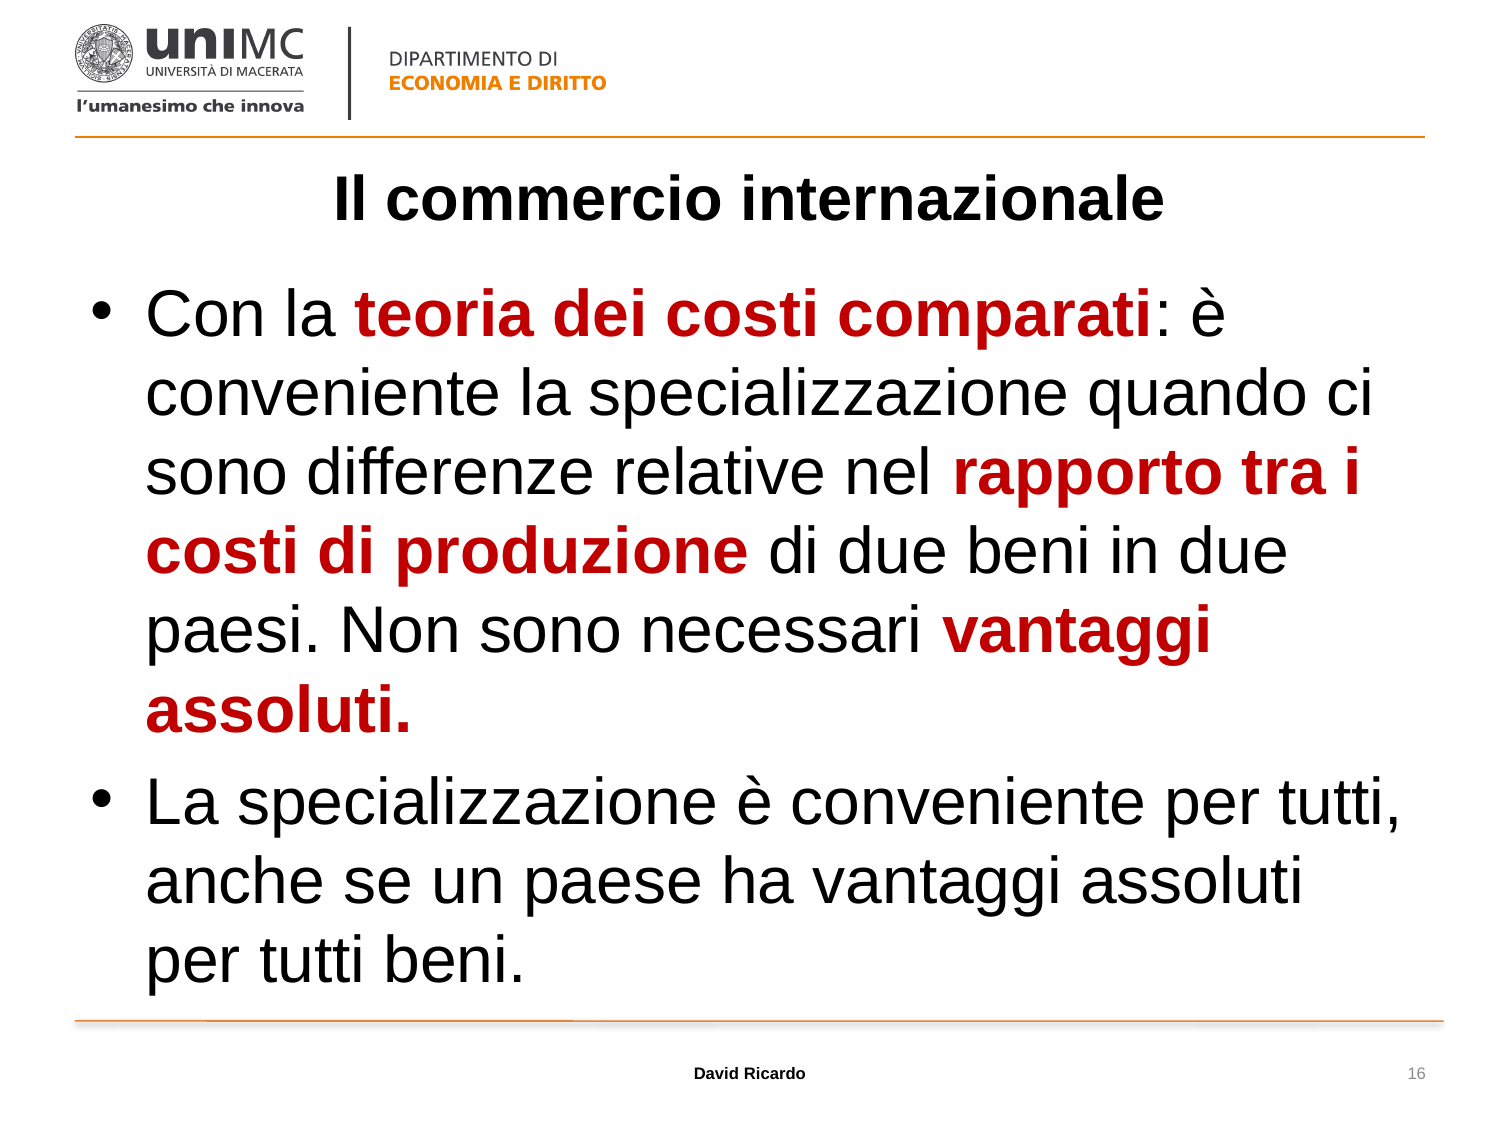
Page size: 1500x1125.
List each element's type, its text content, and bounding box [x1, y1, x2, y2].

picture [75, 24, 1425, 138]
slide_number 16 [1091, 1042, 1442, 1103]
list Con la teoria dei costi comparati: è conveniente la specializzazione quando ci sono differenze relative nel rapporto tra i costi di produzione di due beni in due paesi. Non sono necessari vantaggi assoluti. La specializzazione è conveniente per tutti, anche se un paese ha vantaggi assoluti per tutti beni. [75, 262, 1425, 1005]
title Il commercio internazionale [75, 149, 1425, 241]
footer David Ricardo [512, 1042, 988, 1103]
